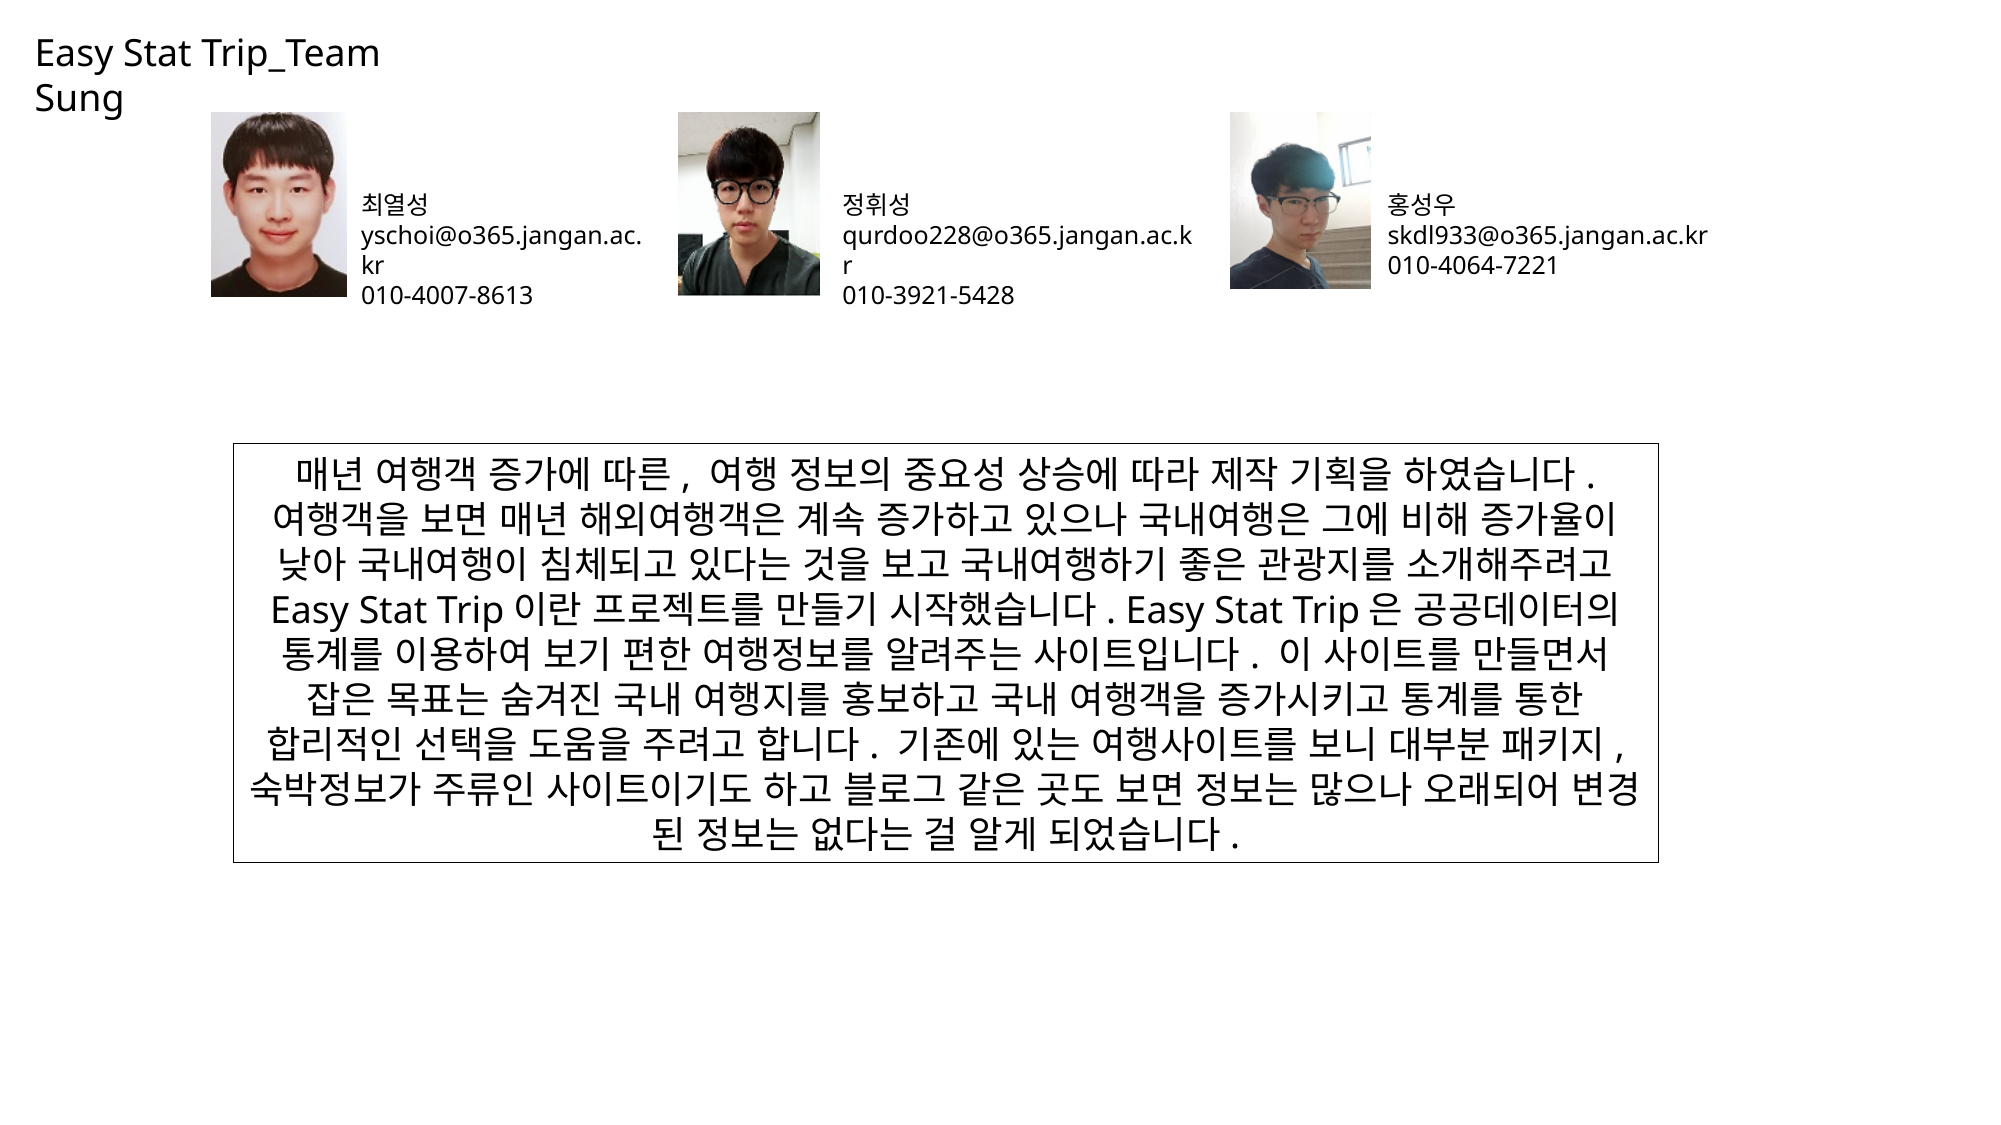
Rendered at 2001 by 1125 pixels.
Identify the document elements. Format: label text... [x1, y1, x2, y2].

text_box 정휘성 qurdoo228@o365.jangan.ac.kr 010-3921-5428 [827, 182, 1214, 317]
text_box Easy Stat Trip_Team Sung [19, 21, 485, 126]
picture [1230, 112, 1371, 289]
picture [678, 112, 820, 297]
text_box 홍성우 skdl933@o365.jangan.ac.kr 010-4064-7221 [1372, 182, 1739, 287]
picture [211, 112, 347, 297]
text_box 매년 여행객 증가에 따른, 여행 정보의 중요성 상승에 따라 제작 기획을 하였습니다. 여행객을 보면 매년 해외여행객은 계속 증가하고 있으나 국내여행은 그에 비해 증가율이 낮아 국내여행이 침체되고 있다는 것을 보고 국내여행하기 좋은 관광지를 소개해주려고 Easy Stat Trip이란 프로젝트를 만들기 시작했습니다. Easy Stat Trip은 공공데이터의 통계를 이용하여 보기 편한 여행정보를 알려주는 사이트입니다. 이 사이트를 만들면서 잡은 목표는 숨겨진 국내 여행지를 홍보하고 국내 여행객을 증가시키고 통계를 통한 합리적인 선택을 도움을 주려고 합니다. 기존에 있는 여행사이트를 보니 대부분 패키지, 숙박정보가 주류인 사이트이기도 하고 블로그 같은 곳도 보면 정보는 많으나 오래되어 변경 된 정보는 없다는 걸 알게 되었습니다. [233, 443, 1659, 863]
text_box 최열성 yschoi@o365.jangan.ac.kr 010-4007-8613 [346, 182, 669, 317]
